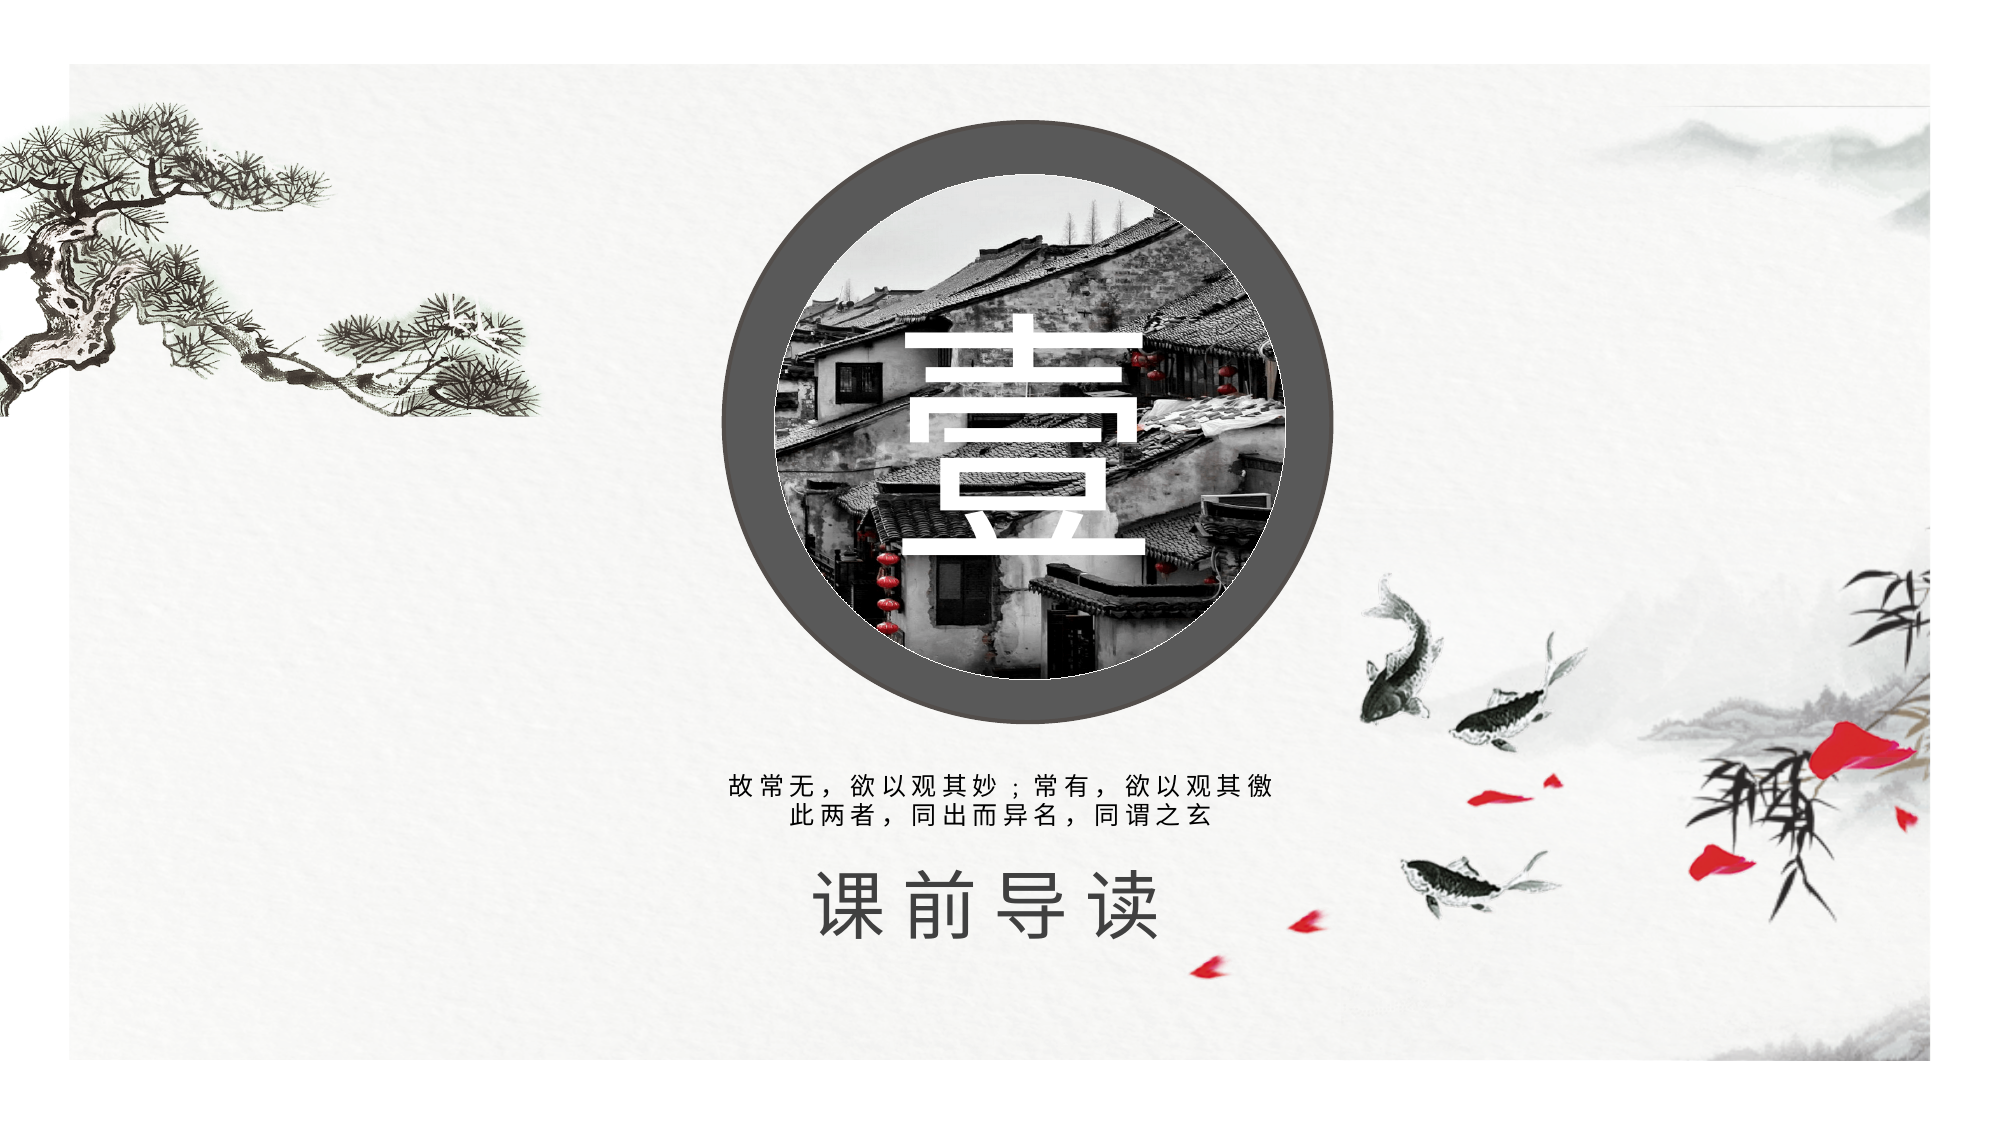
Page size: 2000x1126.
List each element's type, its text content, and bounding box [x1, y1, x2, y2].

text_box 故 常 无 ， 欲 以 观 其 妙 ﹔ 常 有 ， 欲 以 观 其 徼 此 两 者 ， 同 出 而 异 名 ， 同 谓 之 玄 [465, 762, 1181, 868]
text_box [882, 688, 1173, 725]
picture [0, 0, 1931, 1061]
text_box [721, 262, 768, 582]
text_box 课 前 导 读 [795, 850, 1181, 956]
text_box [856, 120, 1200, 172]
text_box [1291, 268, 1334, 570]
